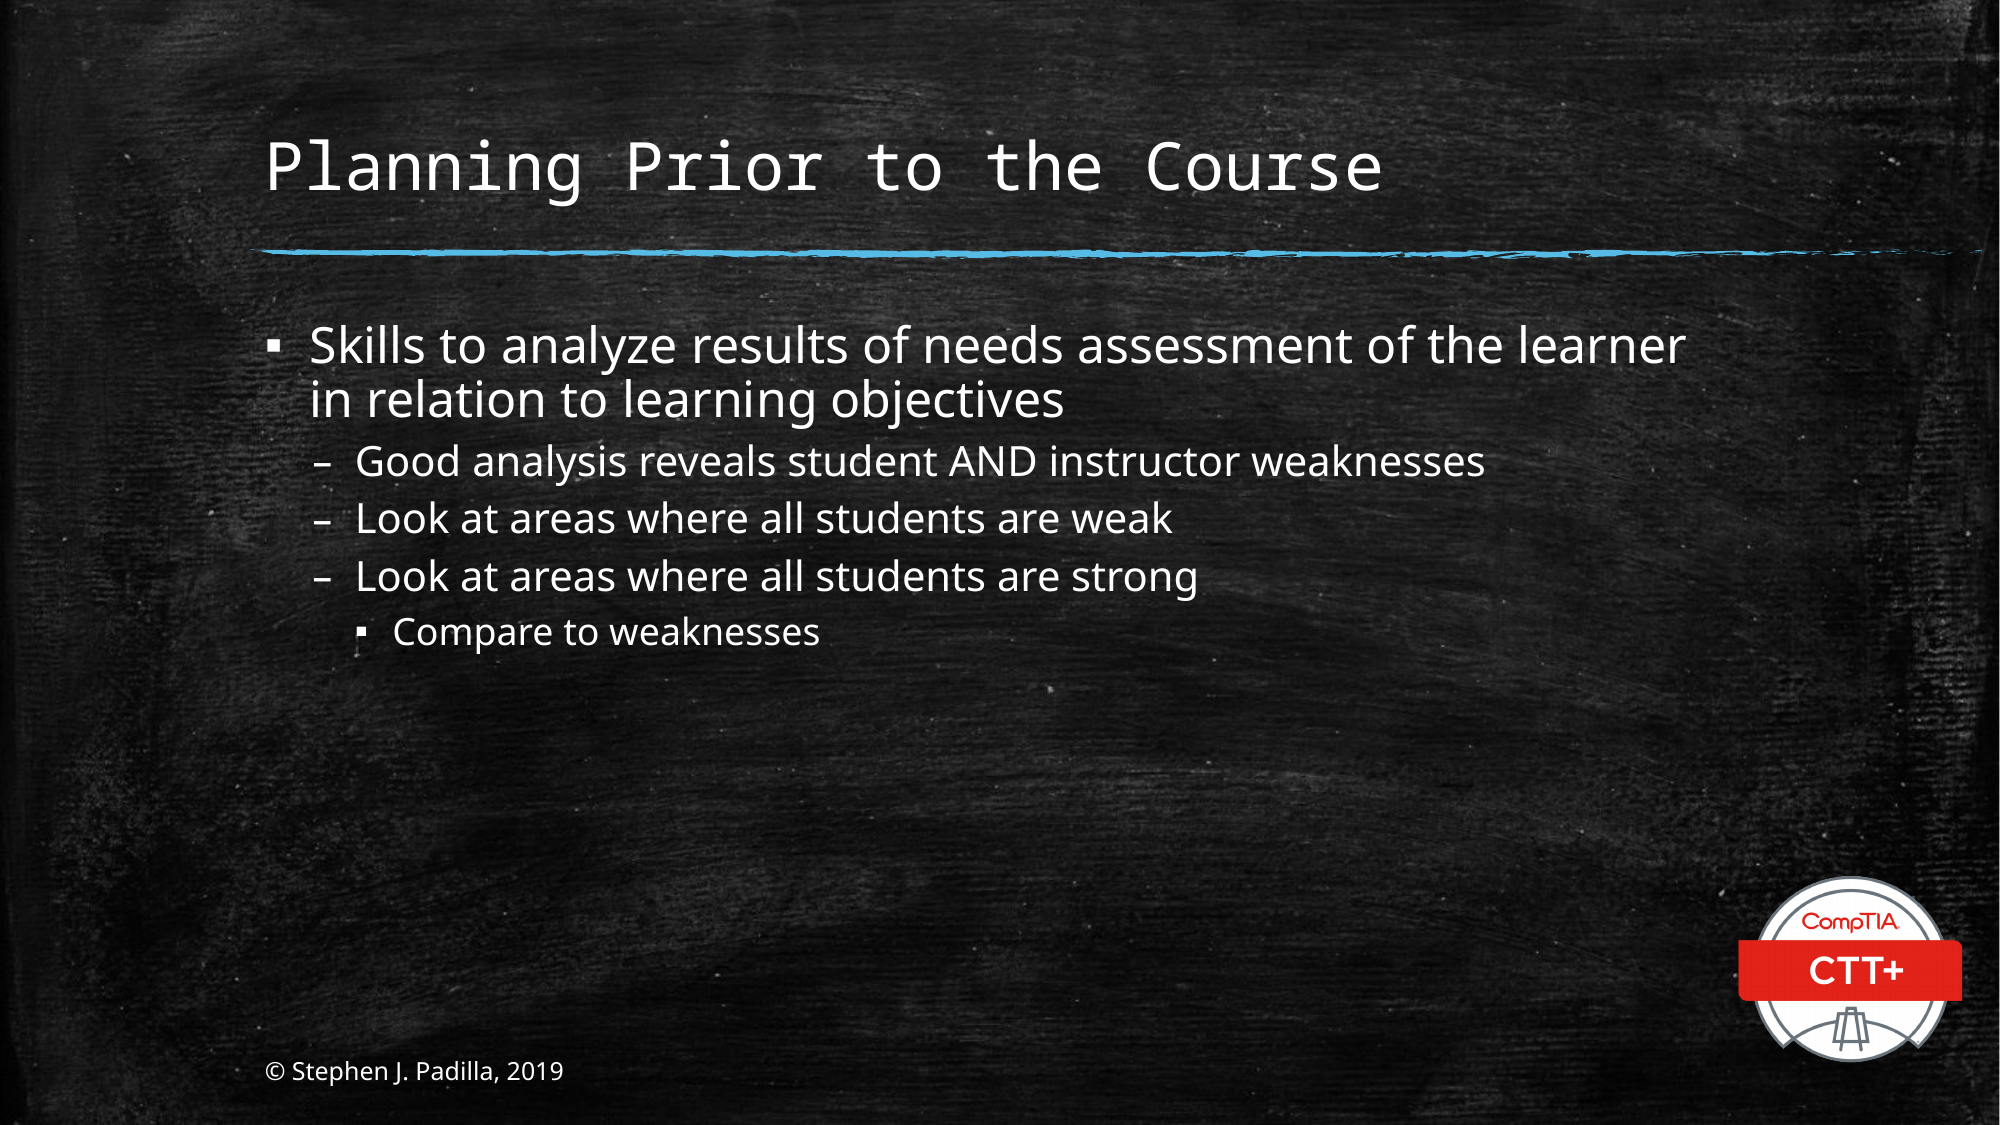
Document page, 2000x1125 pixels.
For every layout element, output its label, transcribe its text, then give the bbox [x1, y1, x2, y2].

footer © Stephen J. Padilla, 2019 [249, 1050, 1288, 1096]
picture [1699, 824, 2000, 1125]
title Planning Prior to the Course [249, 45, 1750, 213]
list Skills to analyze results of needs assessment of the learner in relation to learning objectives Good analysis reveals student AND instructor weaknesses Look at areas where all students are weak Look at areas where all students are strong Compare to weaknesses [249, 312, 1750, 1013]
